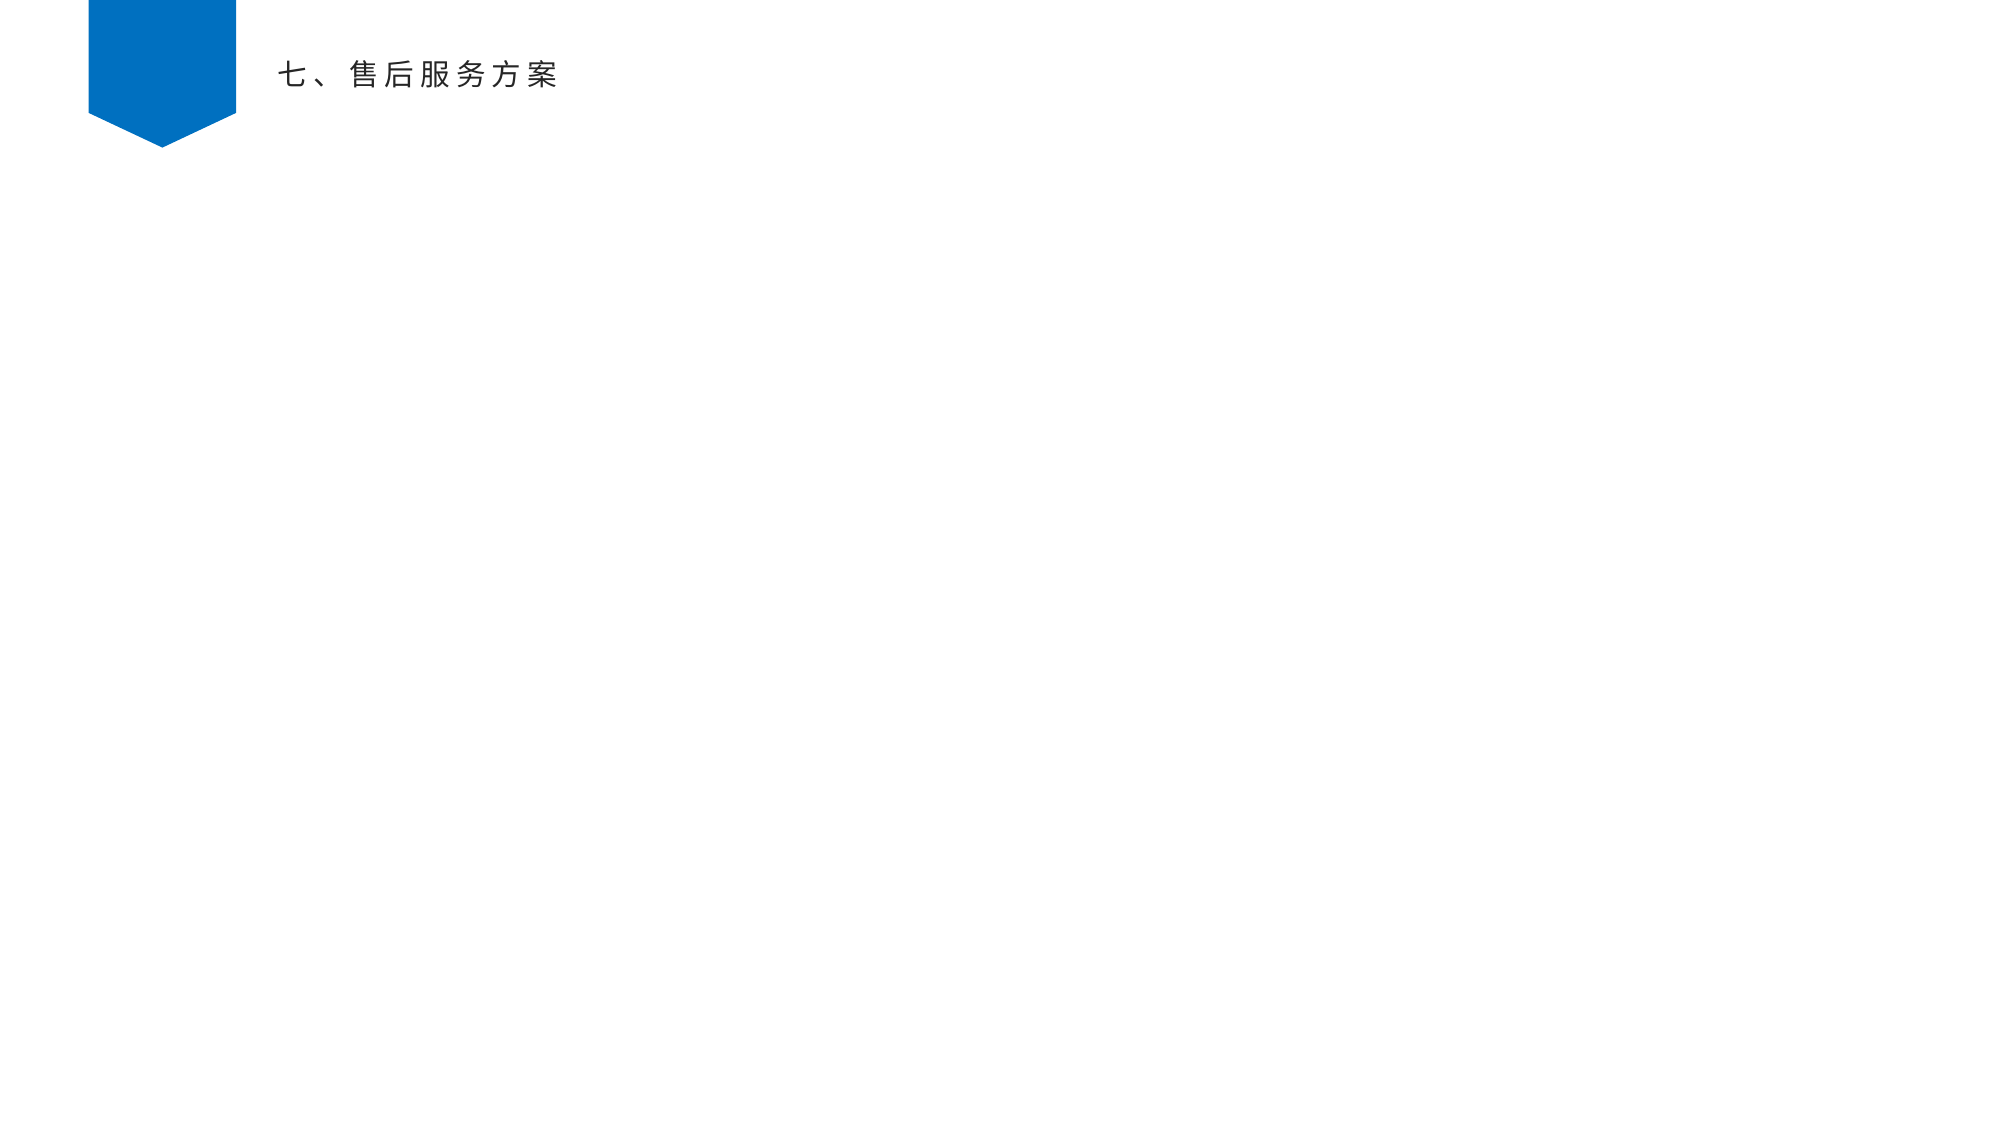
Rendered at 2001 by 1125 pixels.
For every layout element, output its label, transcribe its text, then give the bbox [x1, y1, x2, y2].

text_box [87, 0, 238, 149]
title 七、售后服务方案 [262, 15, 1940, 132]
